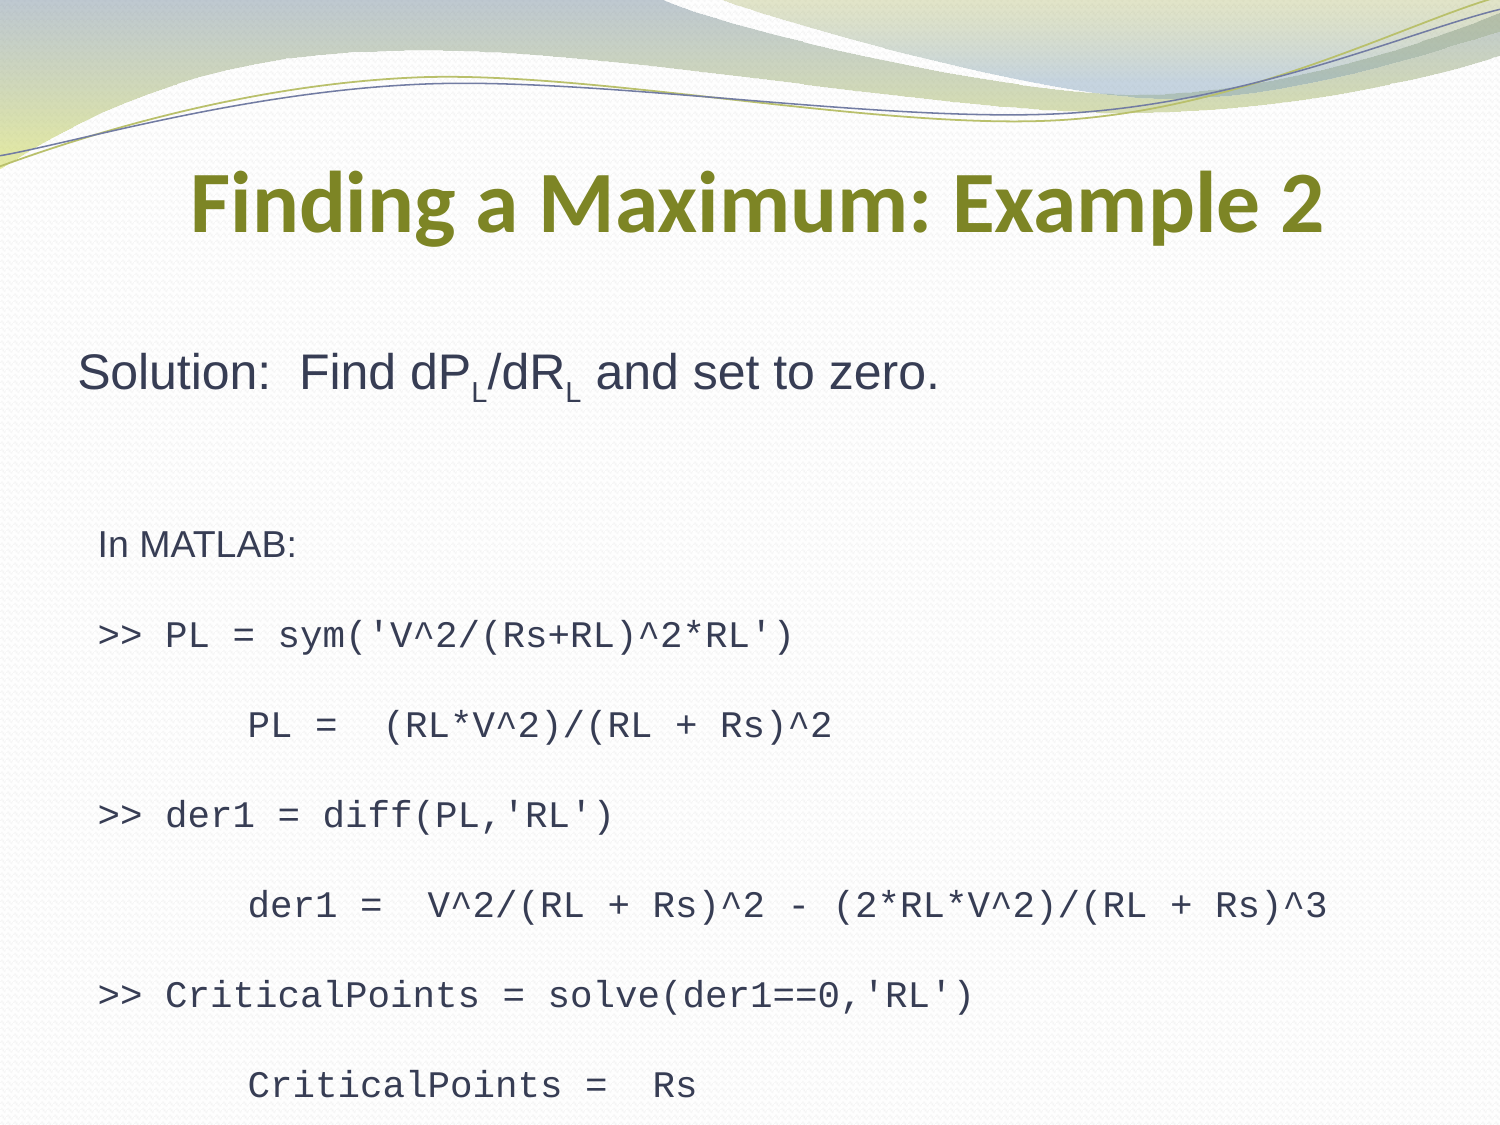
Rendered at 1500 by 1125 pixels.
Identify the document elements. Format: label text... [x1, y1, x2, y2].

text_box In MATLAB: >> PL = sym('V^2/(Rs+RL)^2*RL') PL = (RL*V^2)/(RL + Rs)^2 >> der1 = diff(PL,'RL') der1 = V^2/(RL + Rs)^2 - (2*RL*V^2)/(RL + Rs)^3 >> CriticalPoints = solve(der1==0,'RL') CriticalPoints = Rs [83, 512, 1458, 1125]
title Finding a Maximum: Example 2 [83, 62, 1433, 250]
